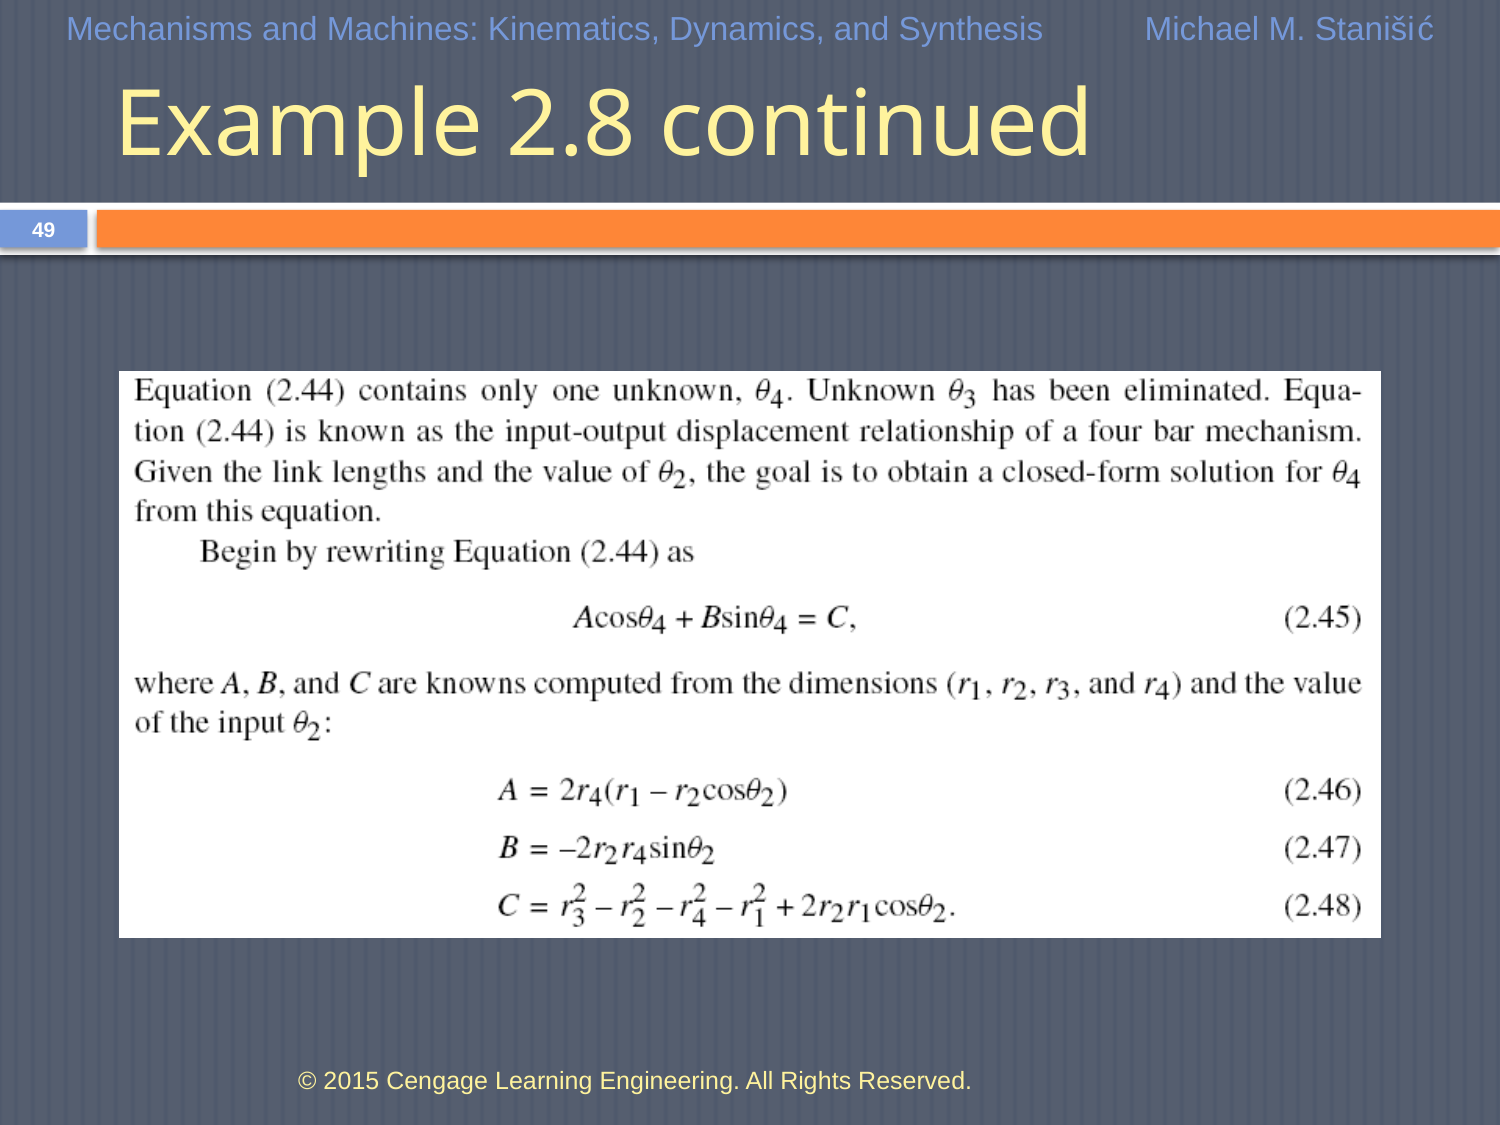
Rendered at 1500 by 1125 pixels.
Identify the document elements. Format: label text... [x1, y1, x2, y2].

slide_number 49 [0, 208, 88, 249]
footer © 2015 Cengage Learning Engineering. All Rights Reserved. [106, 1050, 996, 1110]
picture [119, 371, 1381, 938]
title Example 2.8 continued [99, 55, 1438, 201]
text_box Mechanisms and Machines: Kinematics, Dynamics, and Synthesis Michael M. Stanišić [0, 0, 1500, 55]
